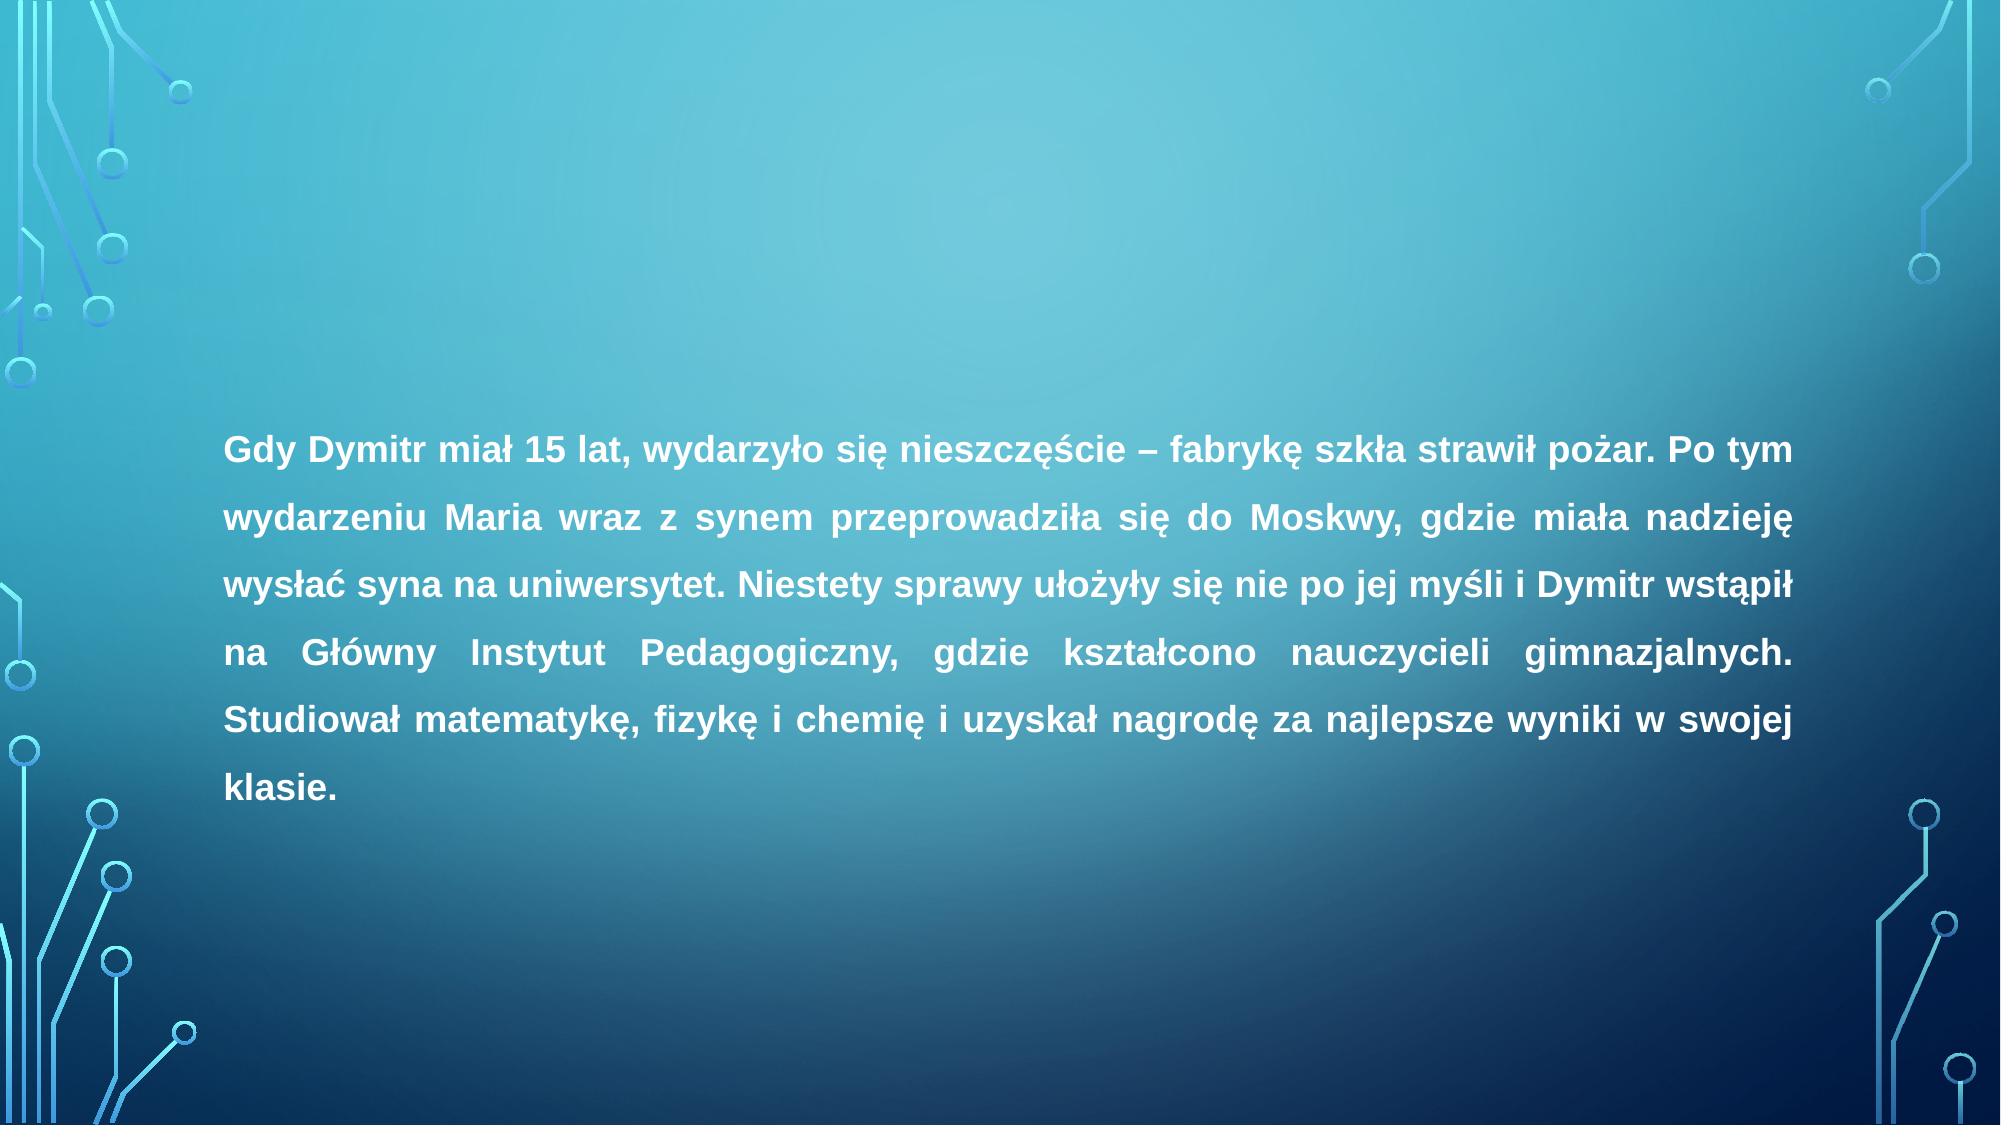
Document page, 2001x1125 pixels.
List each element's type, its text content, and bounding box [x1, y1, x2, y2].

text_box Gdy Dymitr miał 15 lat, wydarzyło się nieszczęście – fabrykę szkła strawił pożar. Po tym wydarzeniu Maria wraz z synem przeprowadziła się do Moskwy, gdzie miała nadzieję wysłać syna na uniwersytet. Niestety sprawy ułożyły się nie po jej myśli i Dymitr wstąpił na Główny Instytut Pedagogiczny, gdzie kształcono nauczycieli gimnazjalnych. Studiował matematykę, fizykę i chemię i uzyskał nagrodę za najlepsze wyniki w swojej klasie. [208, 395, 1810, 815]
